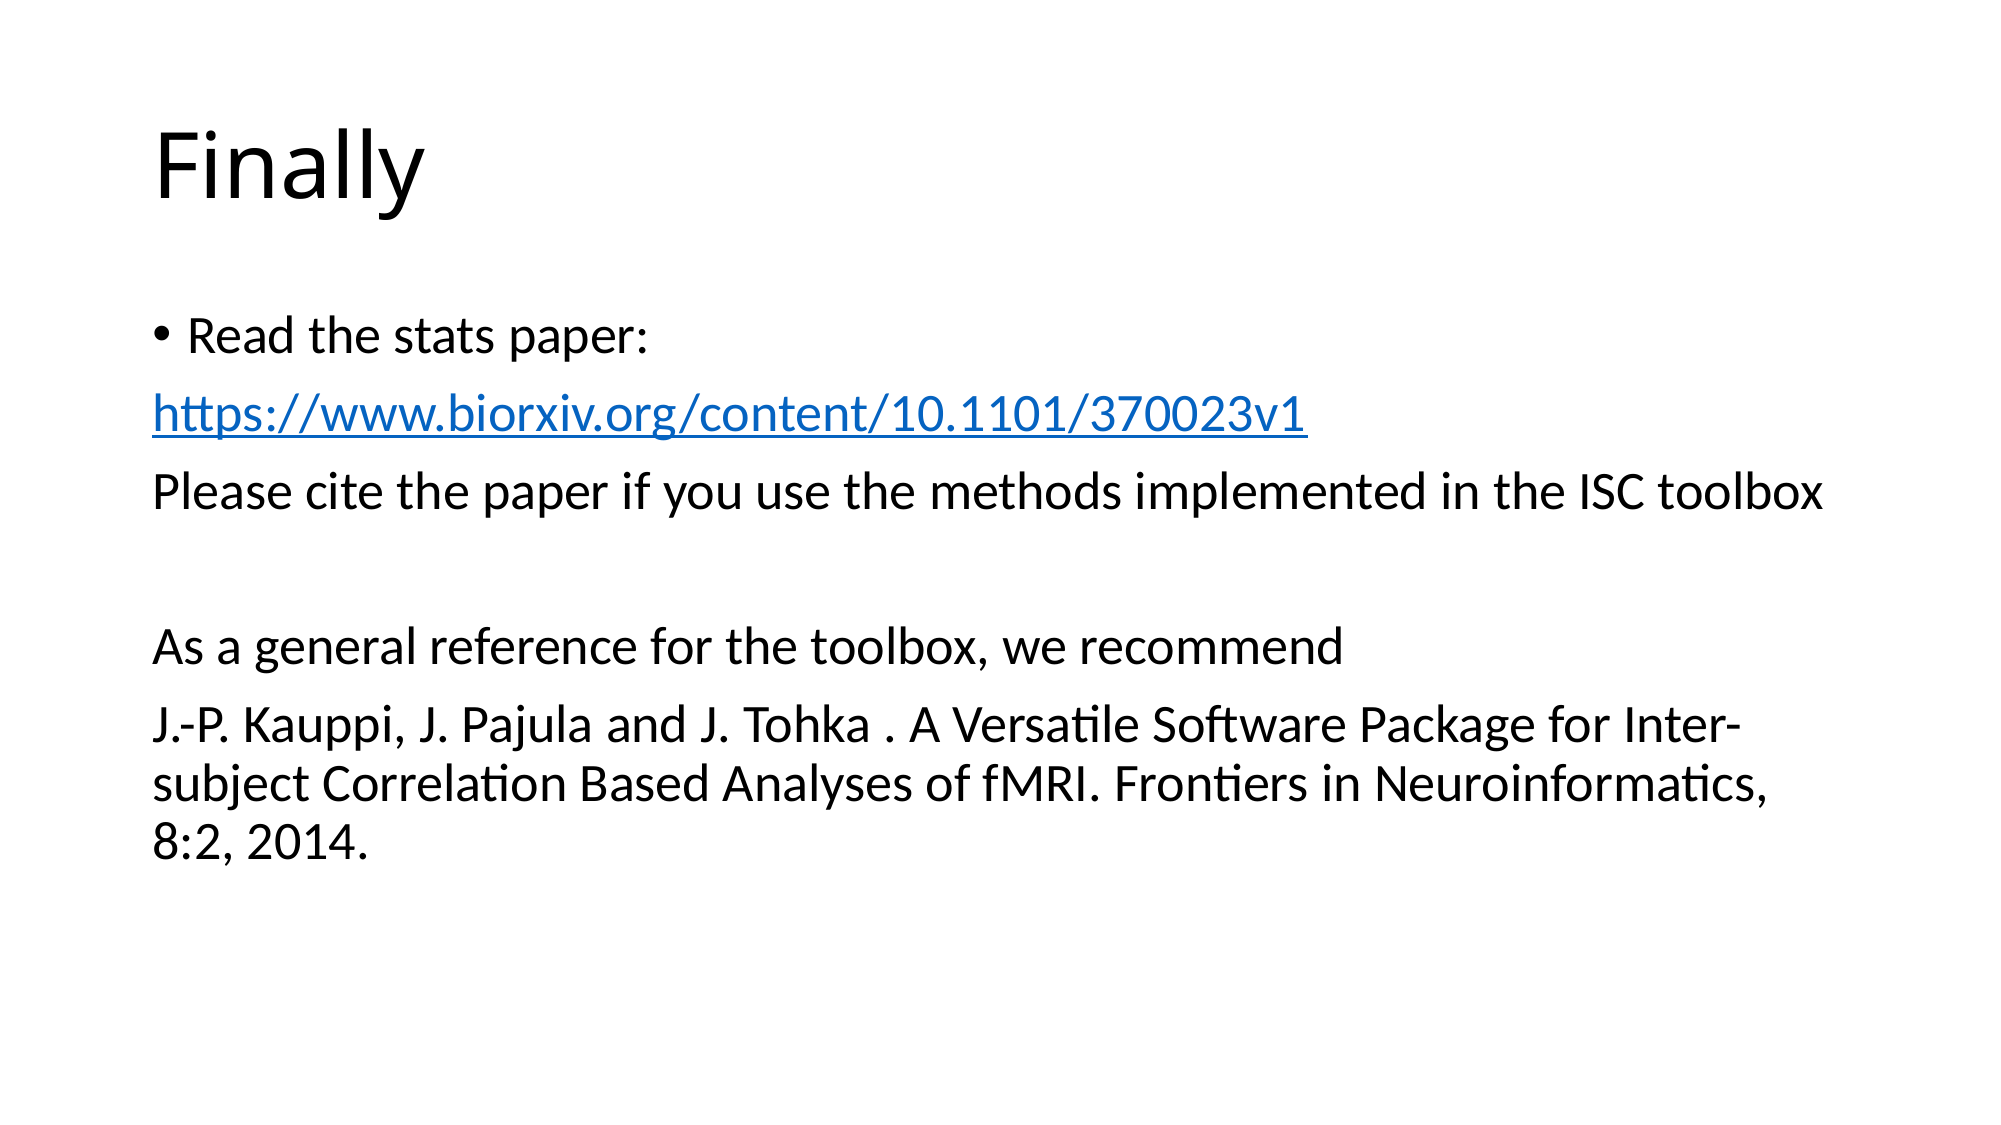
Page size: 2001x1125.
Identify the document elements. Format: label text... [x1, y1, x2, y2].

list Read the stats paper: https://www.biorxiv.org/content/10.1101/370023v1 Please cite the paper if you use the methods implemented in the ISC toolbox As a general reference for the toolbox, we recommend J.-P. Kauppi, J. Pajula and J. Tohka . A Versatile Software Package for Inter-subject Correlation Based Analyses of fMRI. Frontiers in Neuroinformatics, 8:2, 2014. [137, 299, 1863, 1014]
title Finally [137, 59, 1863, 278]
